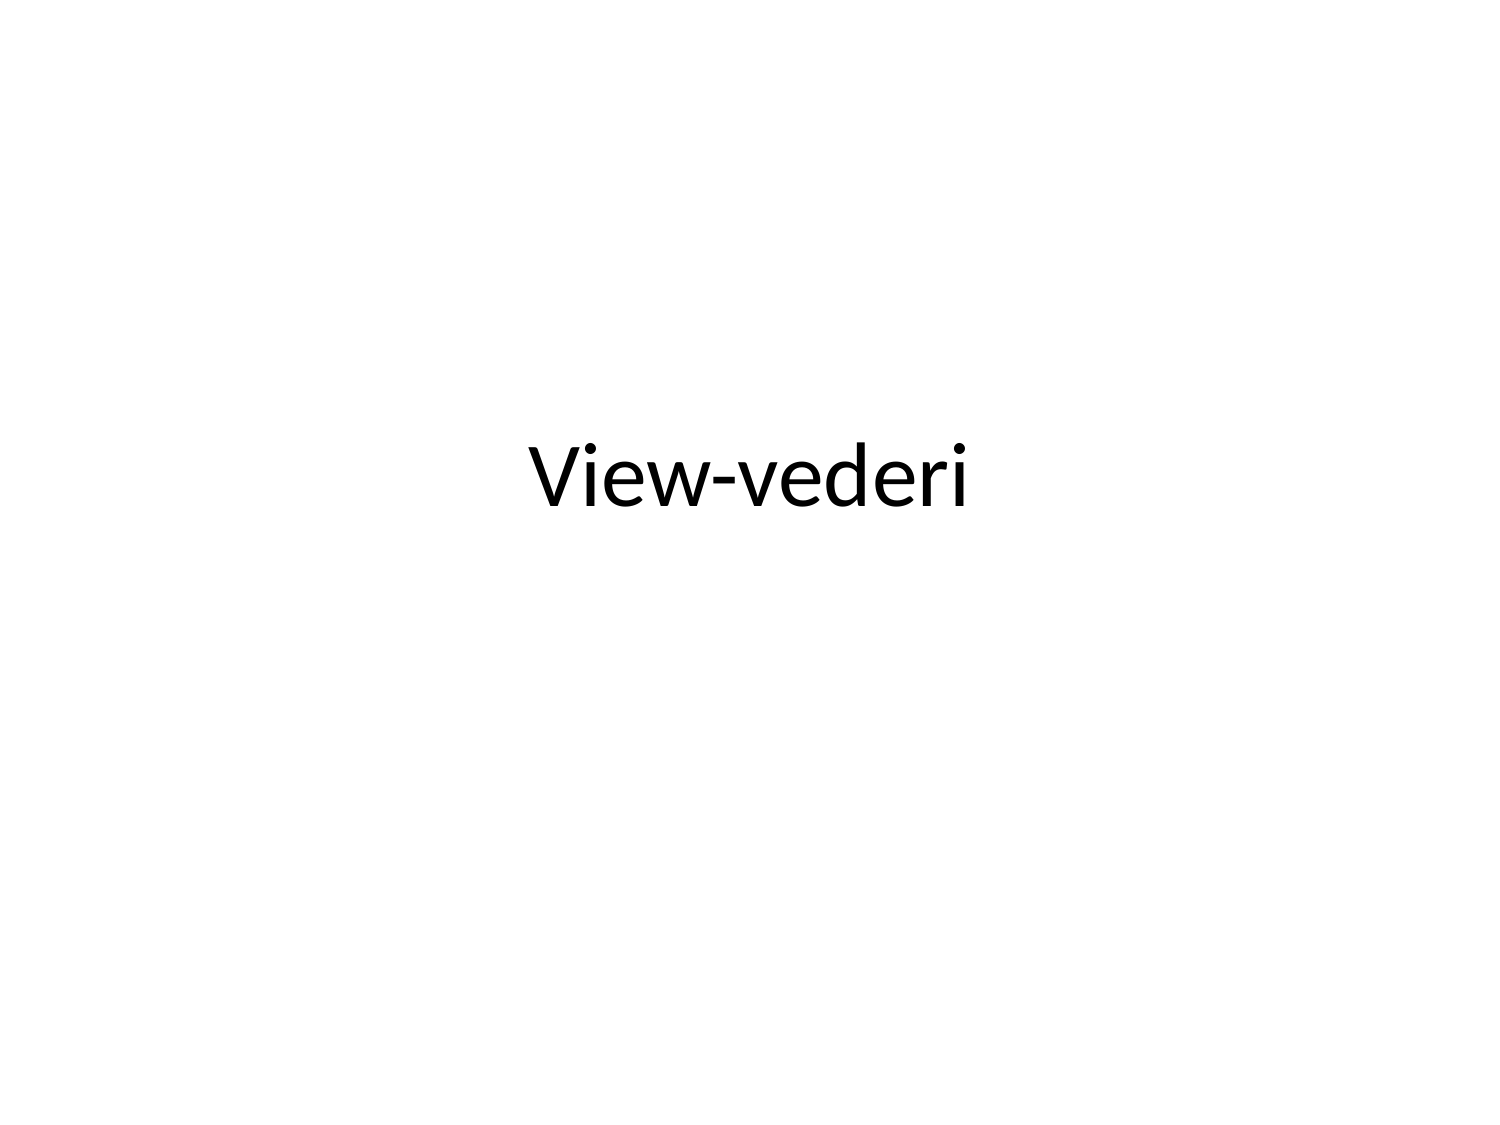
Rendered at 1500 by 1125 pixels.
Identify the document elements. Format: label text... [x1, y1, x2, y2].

title View-vederi [112, 349, 1388, 591]
